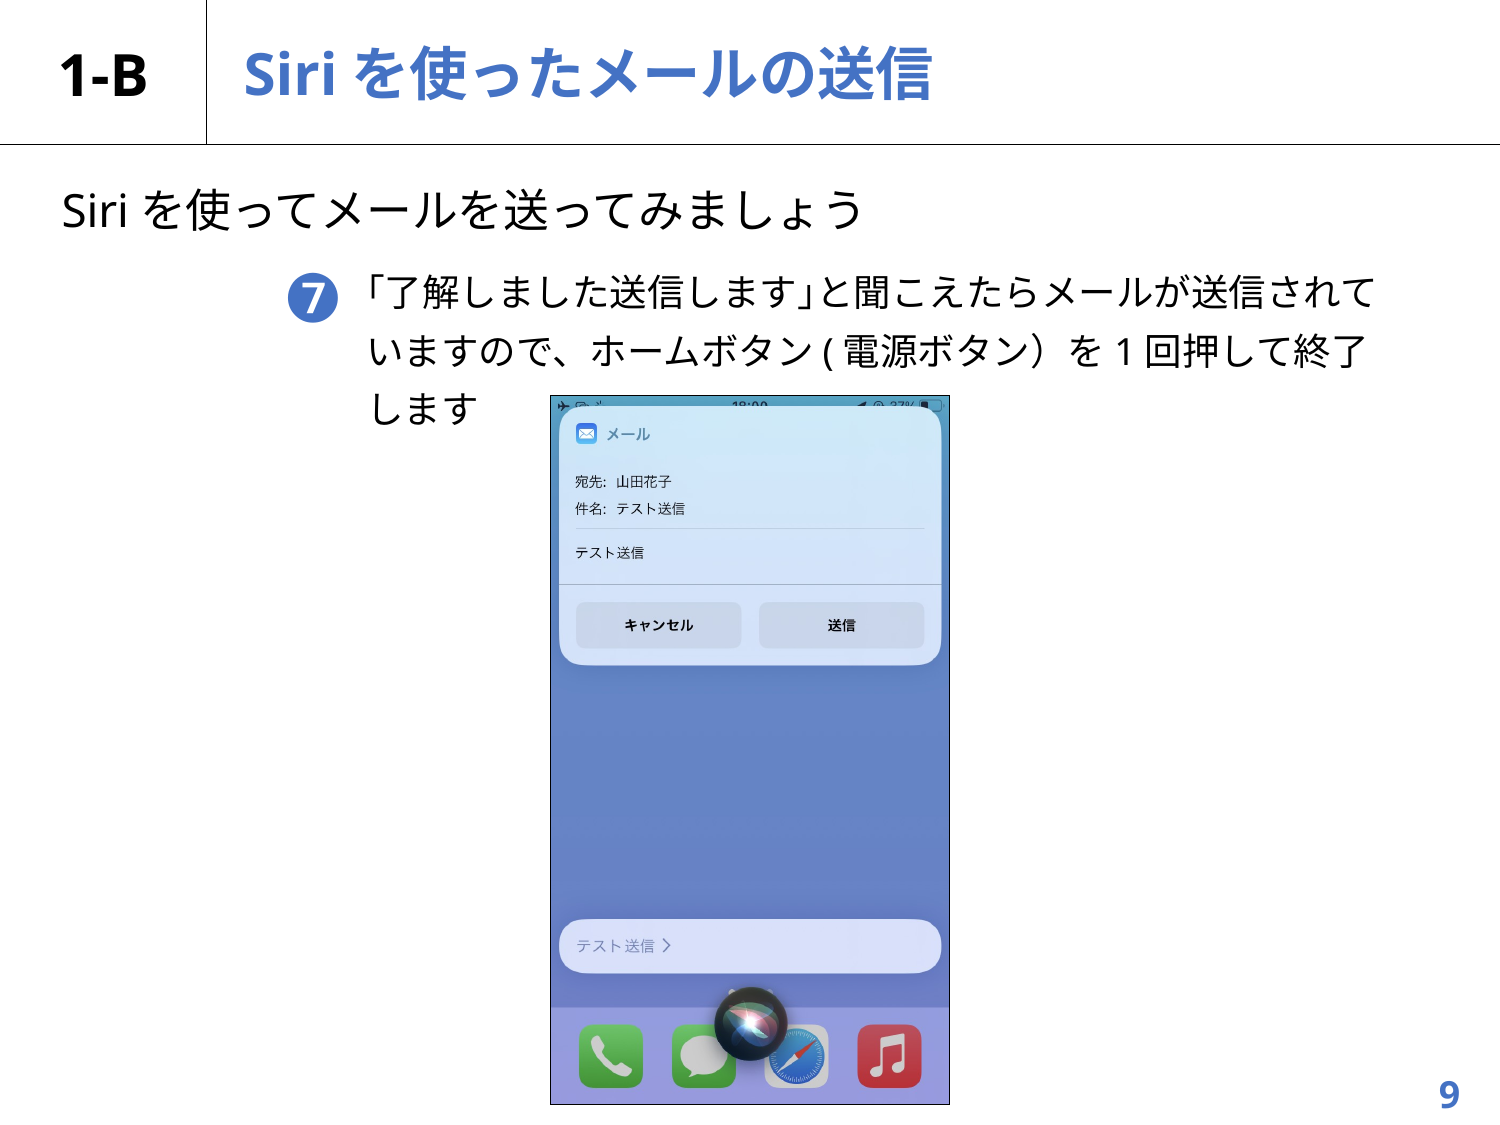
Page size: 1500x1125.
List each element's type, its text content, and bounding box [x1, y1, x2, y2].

text_box 1-B [0, 0, 207, 147]
picture [550, 395, 950, 1105]
text_box 9 [1399, 1063, 1500, 1123]
title Siriを使ったメールの送信 [228, 36, 1472, 116]
text_box ｢了解しました送信します｣と聞こえたらメールが送信されて いますので、ホームボタン(電源ボタン）を1回押して終了します [351, 248, 1416, 439]
text_box Siriを使ってメールを送ってみましょう [46, 180, 1500, 274]
text_box ❼ [268, 248, 345, 343]
